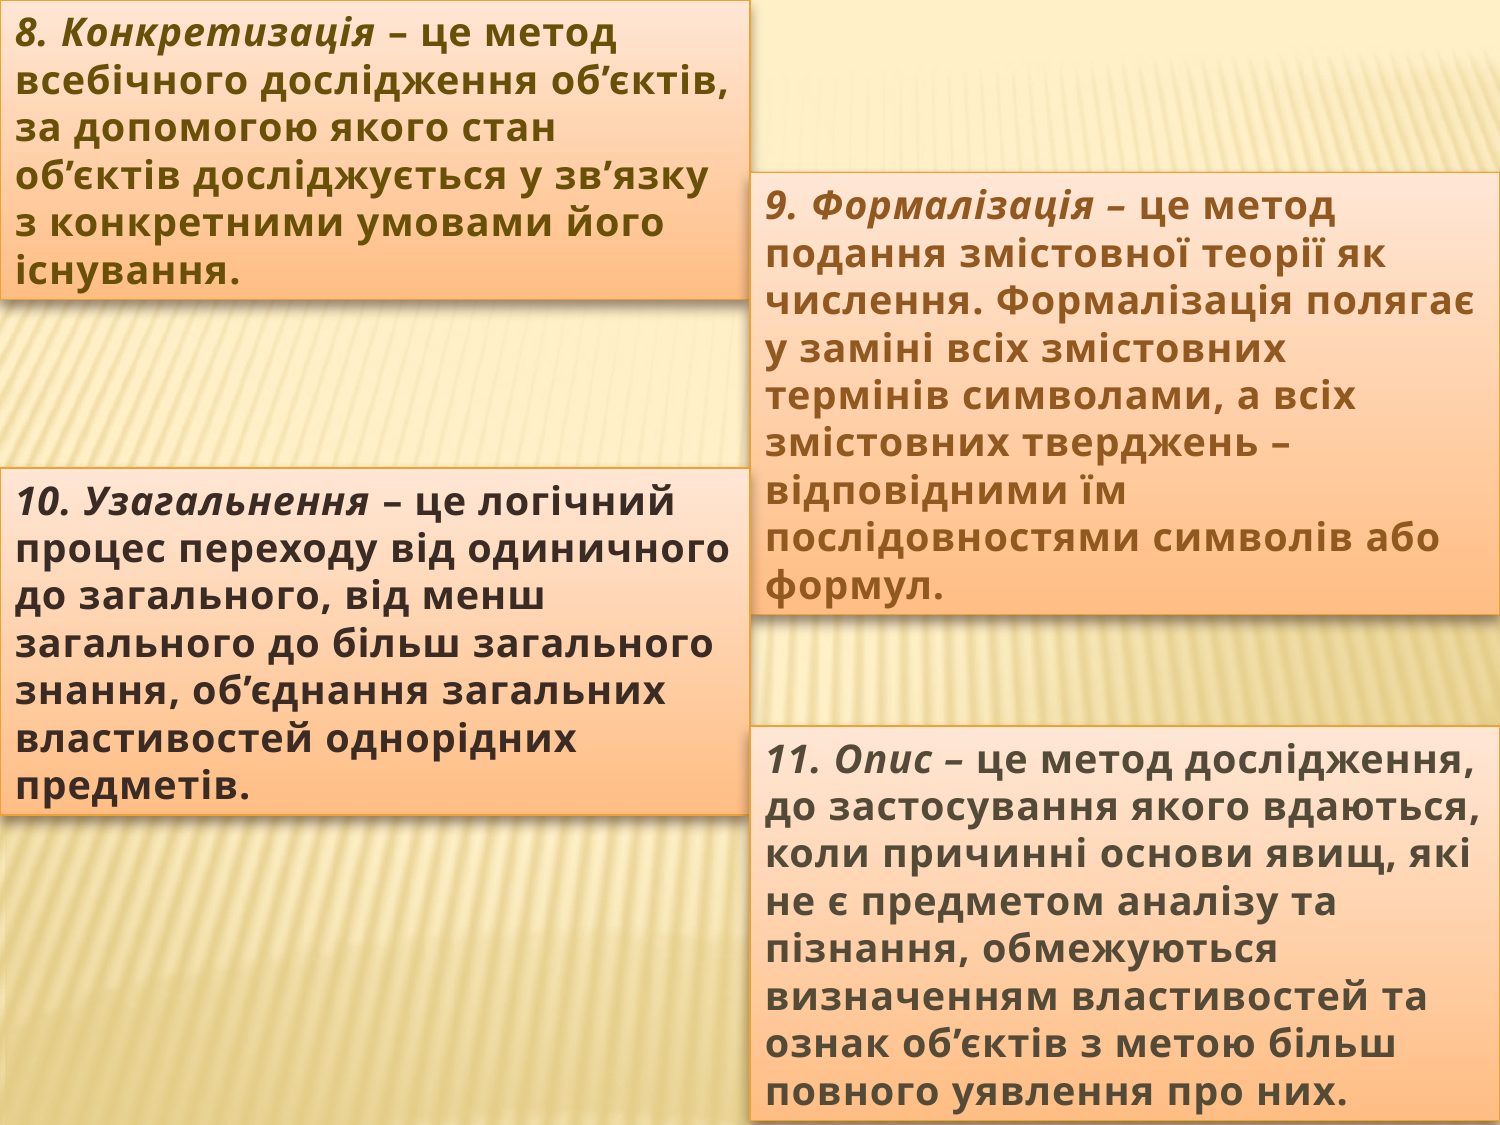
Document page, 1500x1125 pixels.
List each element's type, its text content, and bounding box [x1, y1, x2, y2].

text_box 11. Опис – це метод дослідження, до застосування якого вдаються, коли причинні основи явищ, які не є предметом аналізу та пізнання, обмежуються визначенням властивостей та ознак об’єктів з метою більш повного уявлення про них. [749, 725, 1500, 1121]
text_box 10. Узагальнення – це логічний процес переходу від одиничного до загального, від менш загального до більш загального знання, об’єднання загальних властивостей однорідних предметів. [0, 467, 751, 816]
text_box 8. Конкретизація – це метод всебічного дослідження об’єктів, за допомогою якого стан об’єктів досліджується у зв’язку з конкретними умовами його існування. [0, 0, 751, 300]
text_box 9. Формалізація – це метод подання змістовної теорії як числення. Формалізація полягає у заміні всіх змістовних термінів символами, а всіх змістовних тверджень – відповідними їм послідовностями символів або формул. [749, 172, 1500, 615]
